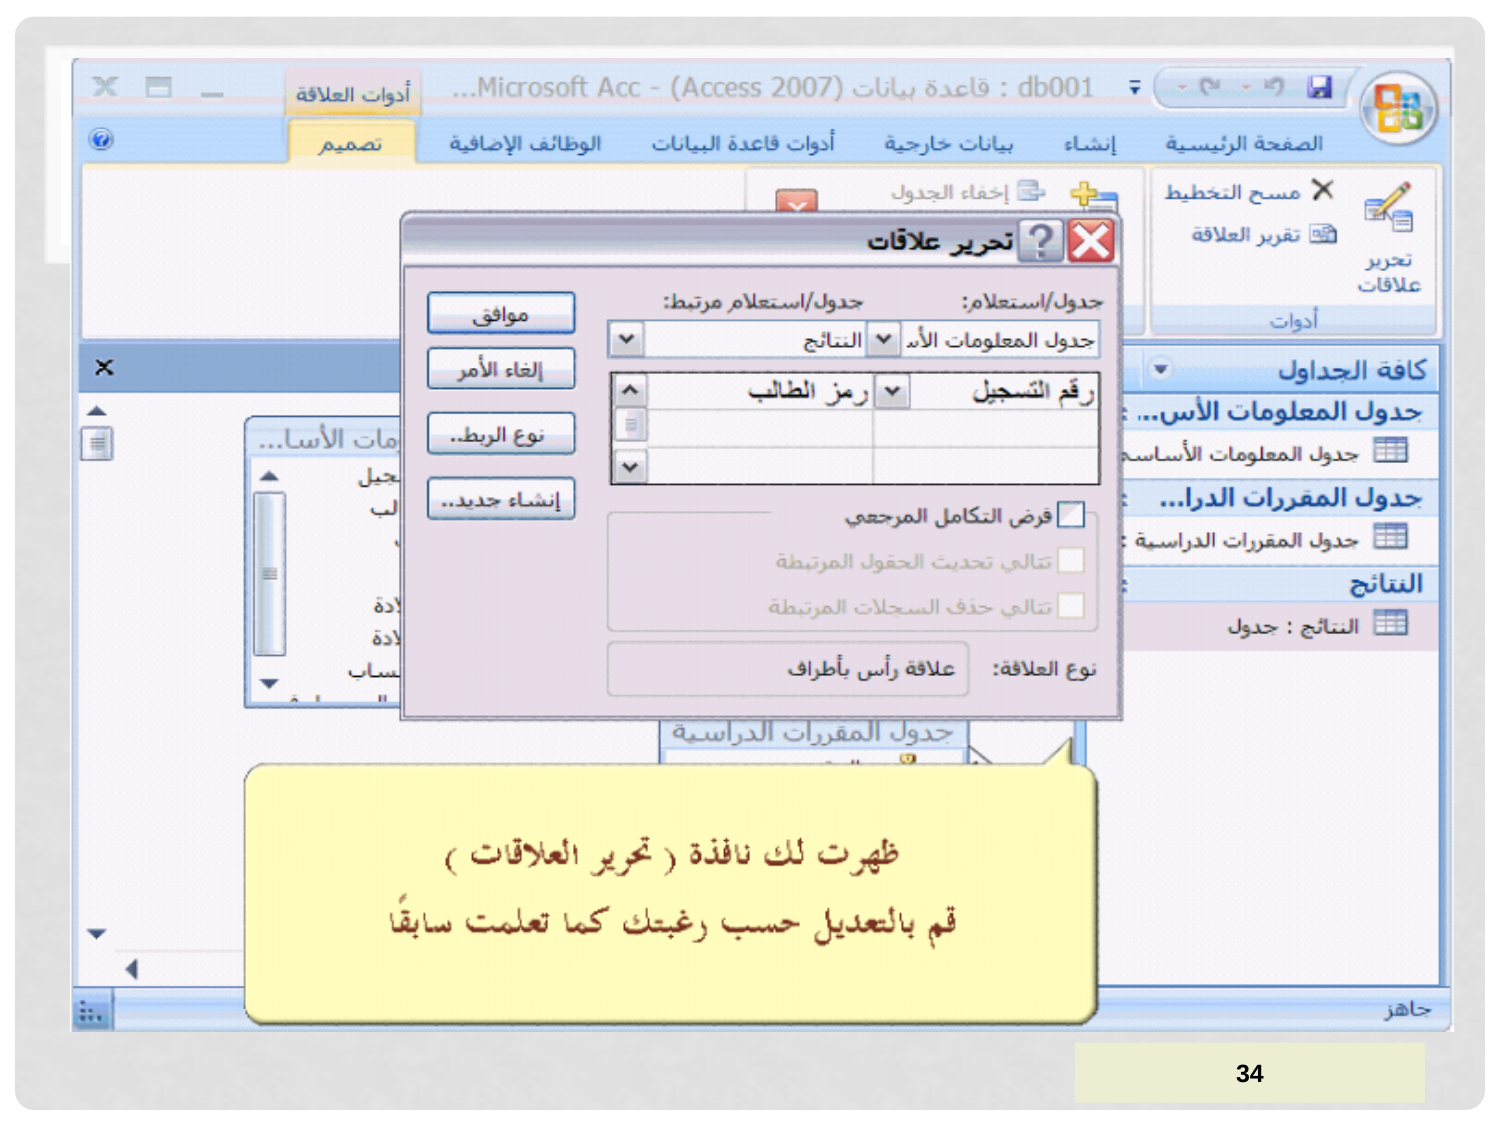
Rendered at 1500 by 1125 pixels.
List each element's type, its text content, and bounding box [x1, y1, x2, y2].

slide_number 34 [1074, 1042, 1425, 1103]
picture [70, 58, 1454, 1032]
